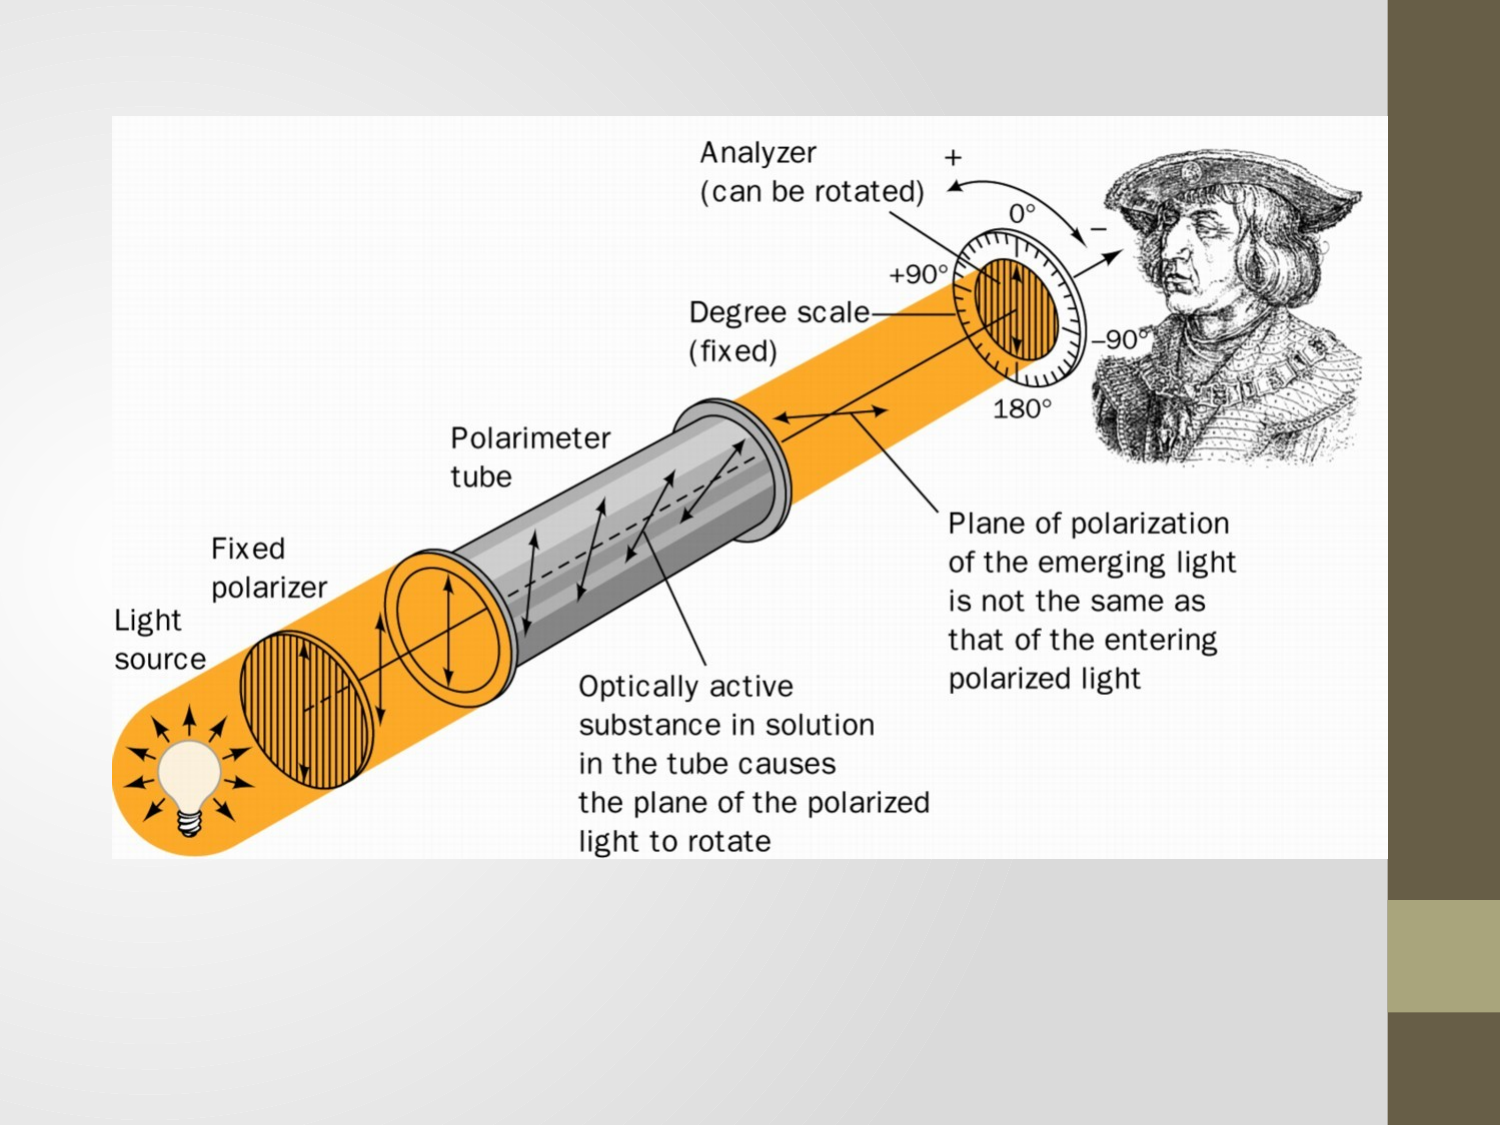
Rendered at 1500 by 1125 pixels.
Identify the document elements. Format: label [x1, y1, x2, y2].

list [111, 115, 1388, 859]
